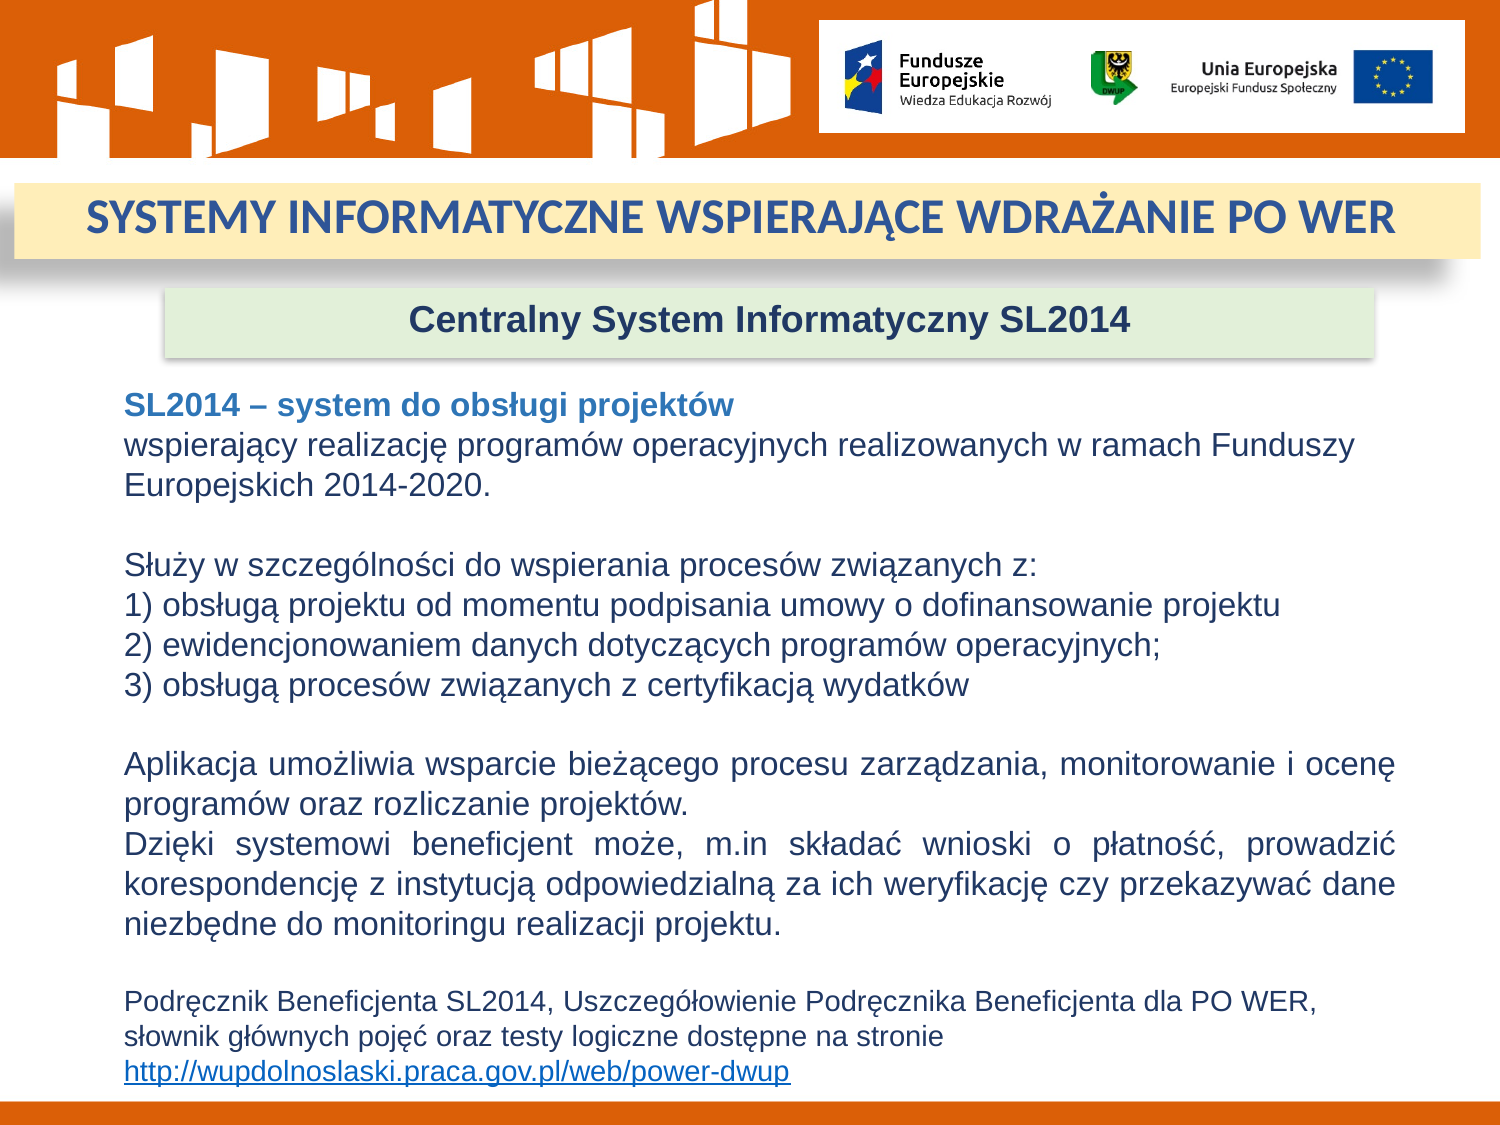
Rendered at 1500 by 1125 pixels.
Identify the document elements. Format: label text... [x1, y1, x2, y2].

text_box [819, 20, 1465, 133]
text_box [826, 21, 1450, 133]
text_box SL2014 – system do obsługi projektów wspierający realizację programów operacyjnych realizowanych w ramach Funduszy Europejskich 2014-2020. Służy w szczególności do wspierania procesów związanych z: 1) obsługą projektu od momentu podpisania umowy o dofinansowanie projektu 2) ewidencjonowaniem danych dotyczących programów operacyjnych; 3) obsługą procesów związanych z certyfikacją wydatków Aplikacja umożliwia wsparcie bieżącego procesu zarządzania, monitorowanie i ocenę programów oraz rozliczanie projektów. Dzięki systemowi beneficjent może, m.in składać wnioski o płatność, prowadzić korespondencję z instytucją odpowiedzialną za ich weryfikację czy przekazywać dane niezbędne do monitoringu realizacji projektu. Podręcznik Beneficjenta SL2014, Uszczegółowienie Podręcznika Beneficjenta dla PO WER, słownik głównych pojęć oraz testy logiczne dostępne na stronie http://wupdolnoslaski.praca.gov.pl/web/power-dwup [108, 375, 1413, 1125]
text_box Centralny System Informatyczny SL2014 [164, 287, 1375, 358]
text_box SYSTEMY INFORMATYCZNE WSPIERAJĄCE WDRAŻANIE PO WER [14, 183, 1481, 259]
picture [0, 0, 1500, 1125]
